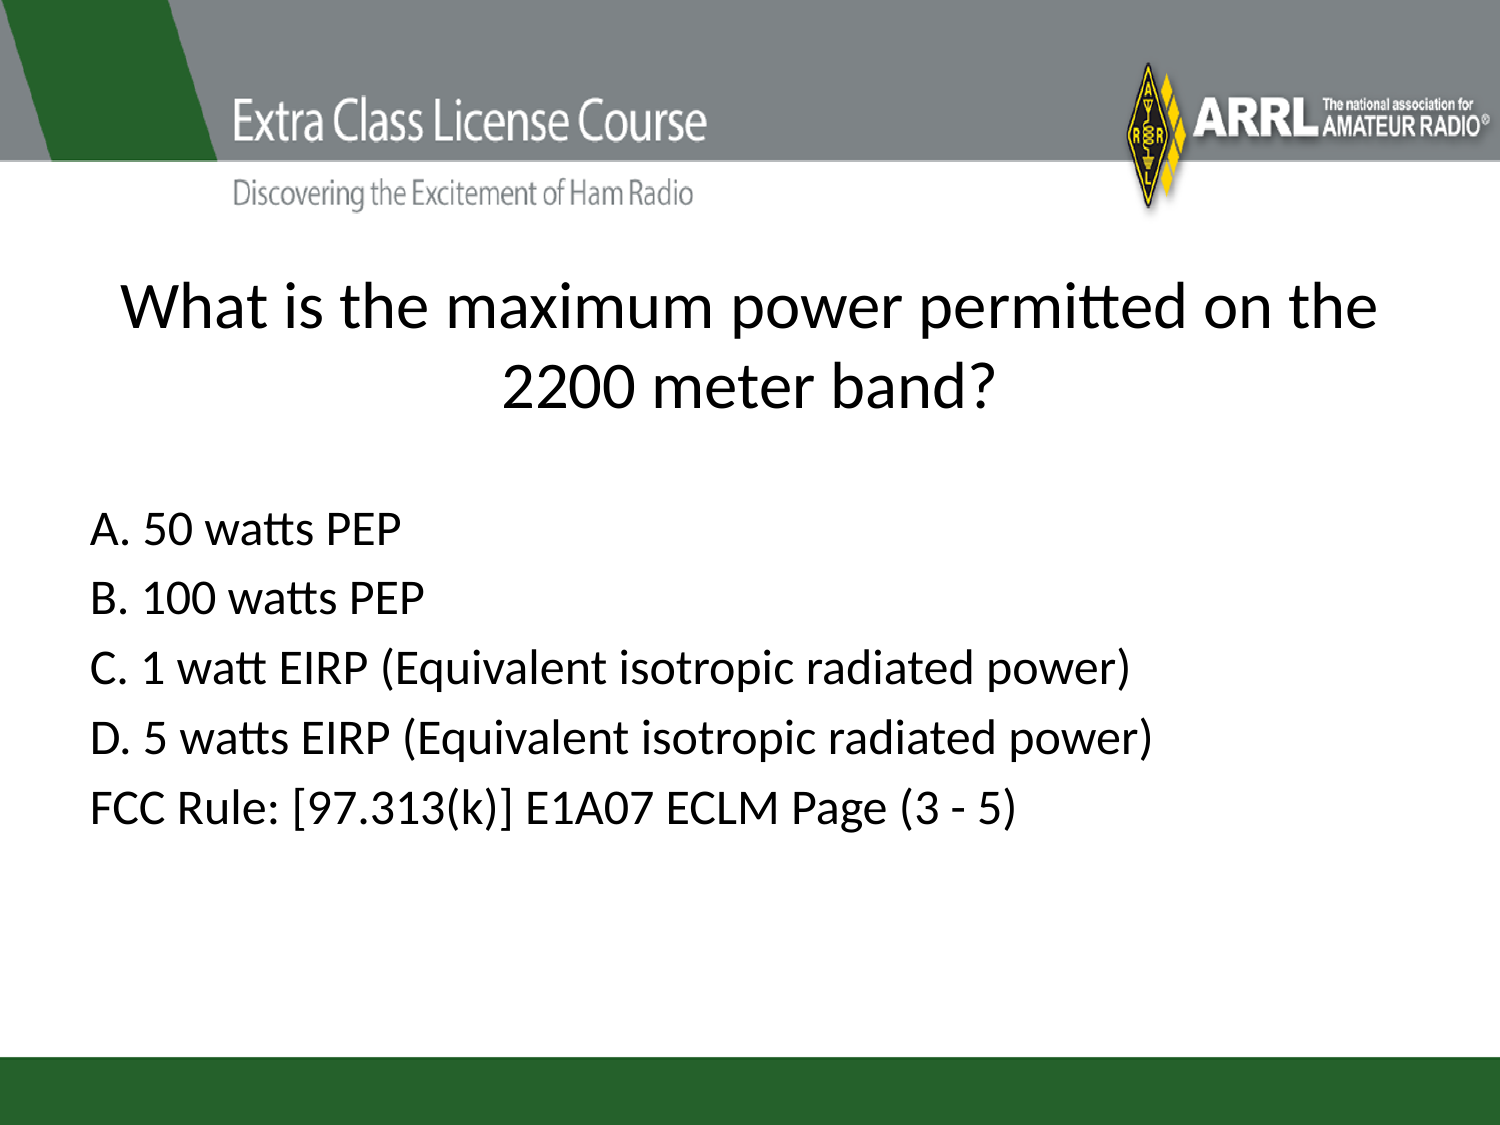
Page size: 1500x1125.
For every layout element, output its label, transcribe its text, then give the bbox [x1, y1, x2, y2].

title What is the maximum power permitted on the 2200 meter band? [75, 254, 1425, 443]
picture [0, 0, 1500, 1125]
list A. 50 watts PEP B. 100 watts PEP C. 1 watt EIRP (Equivalent isotropic radiated power) D. 5 watts EIRP (Equivalent isotropic radiated power) FCC Rule: [97.313(k)] E1A07 ECLM Page (3 - 5) [75, 487, 1425, 1005]
